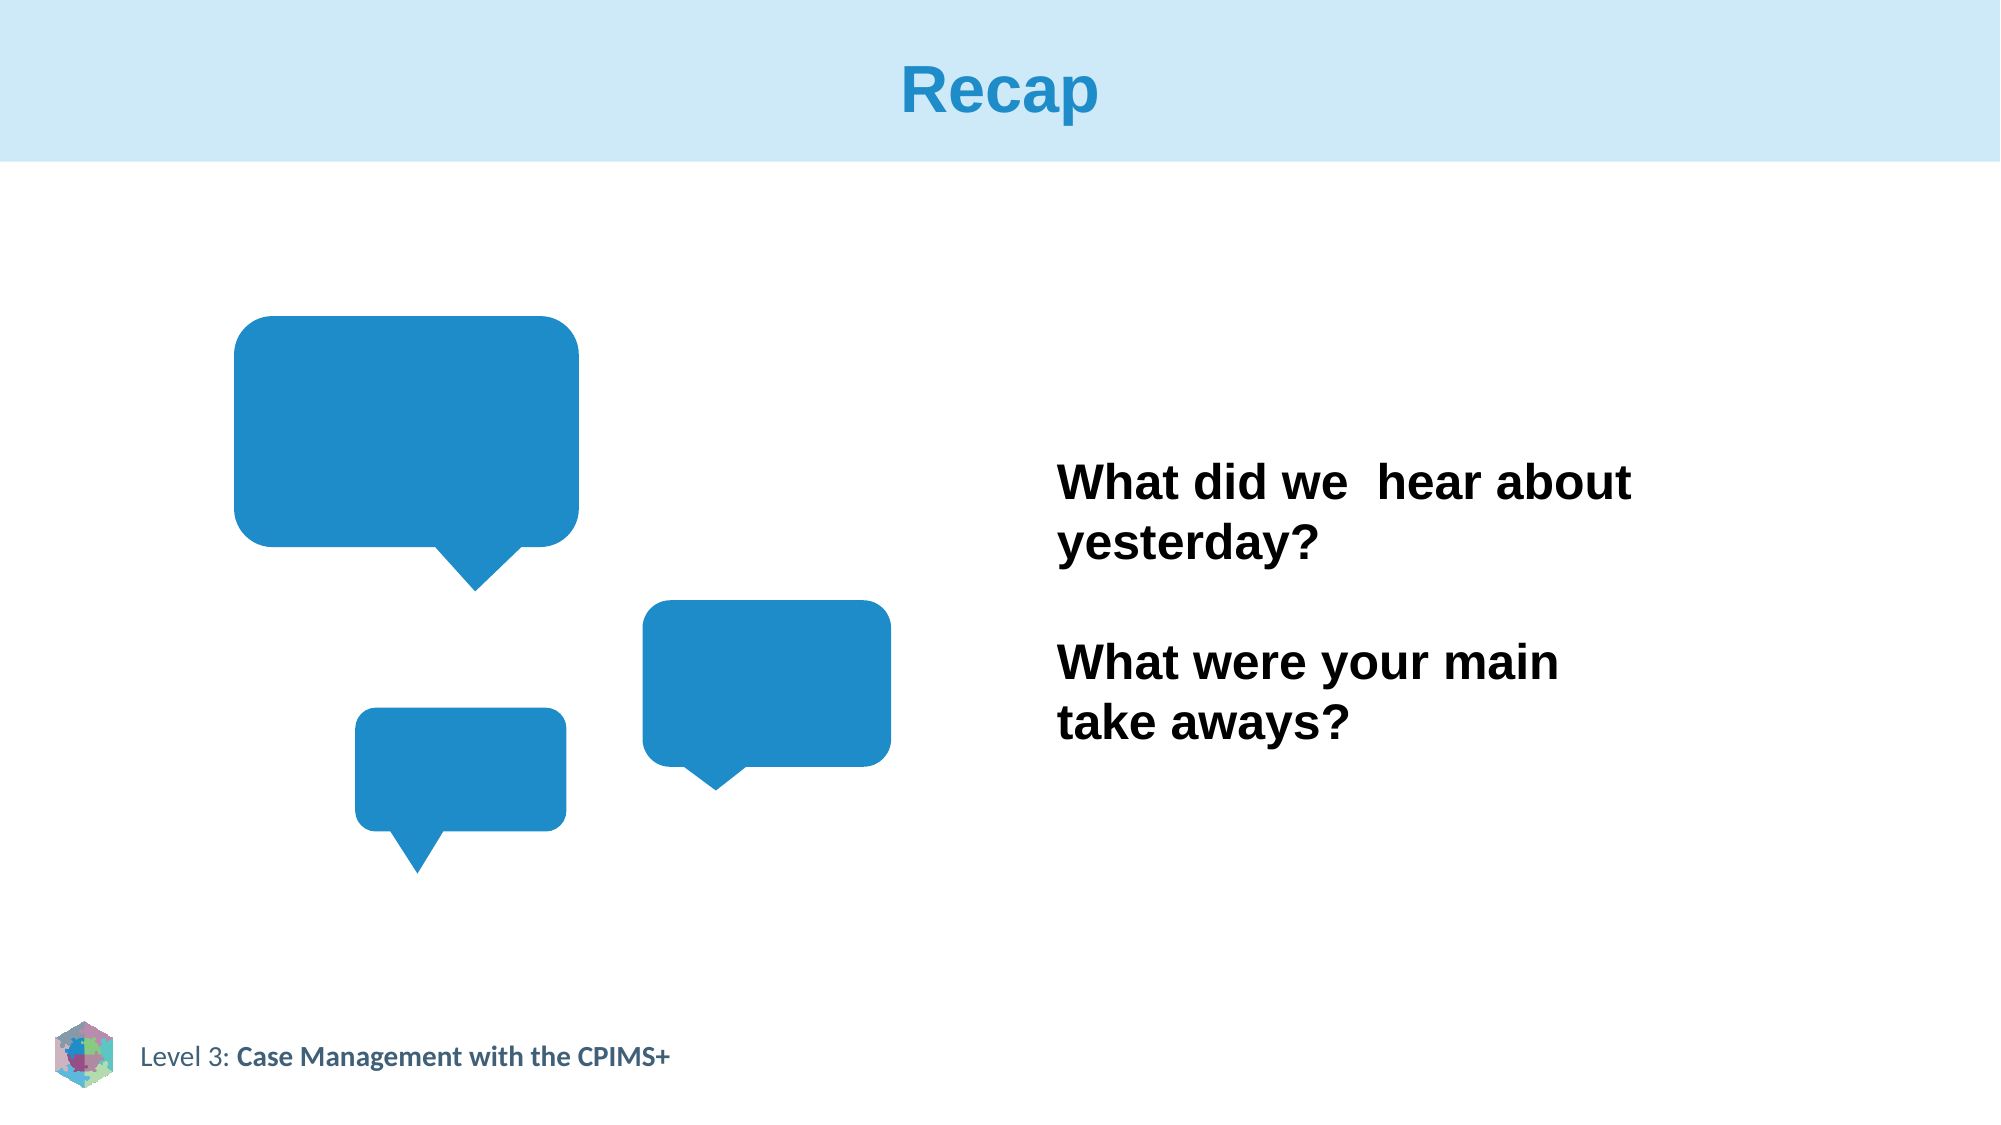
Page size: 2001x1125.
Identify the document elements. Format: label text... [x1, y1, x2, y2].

title Recap [137, 19, 1863, 163]
picture [55, 1021, 113, 1088]
text_box What did we hear about yesterday? What were your main take aways? [1033, 442, 1661, 758]
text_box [233, 316, 892, 832]
